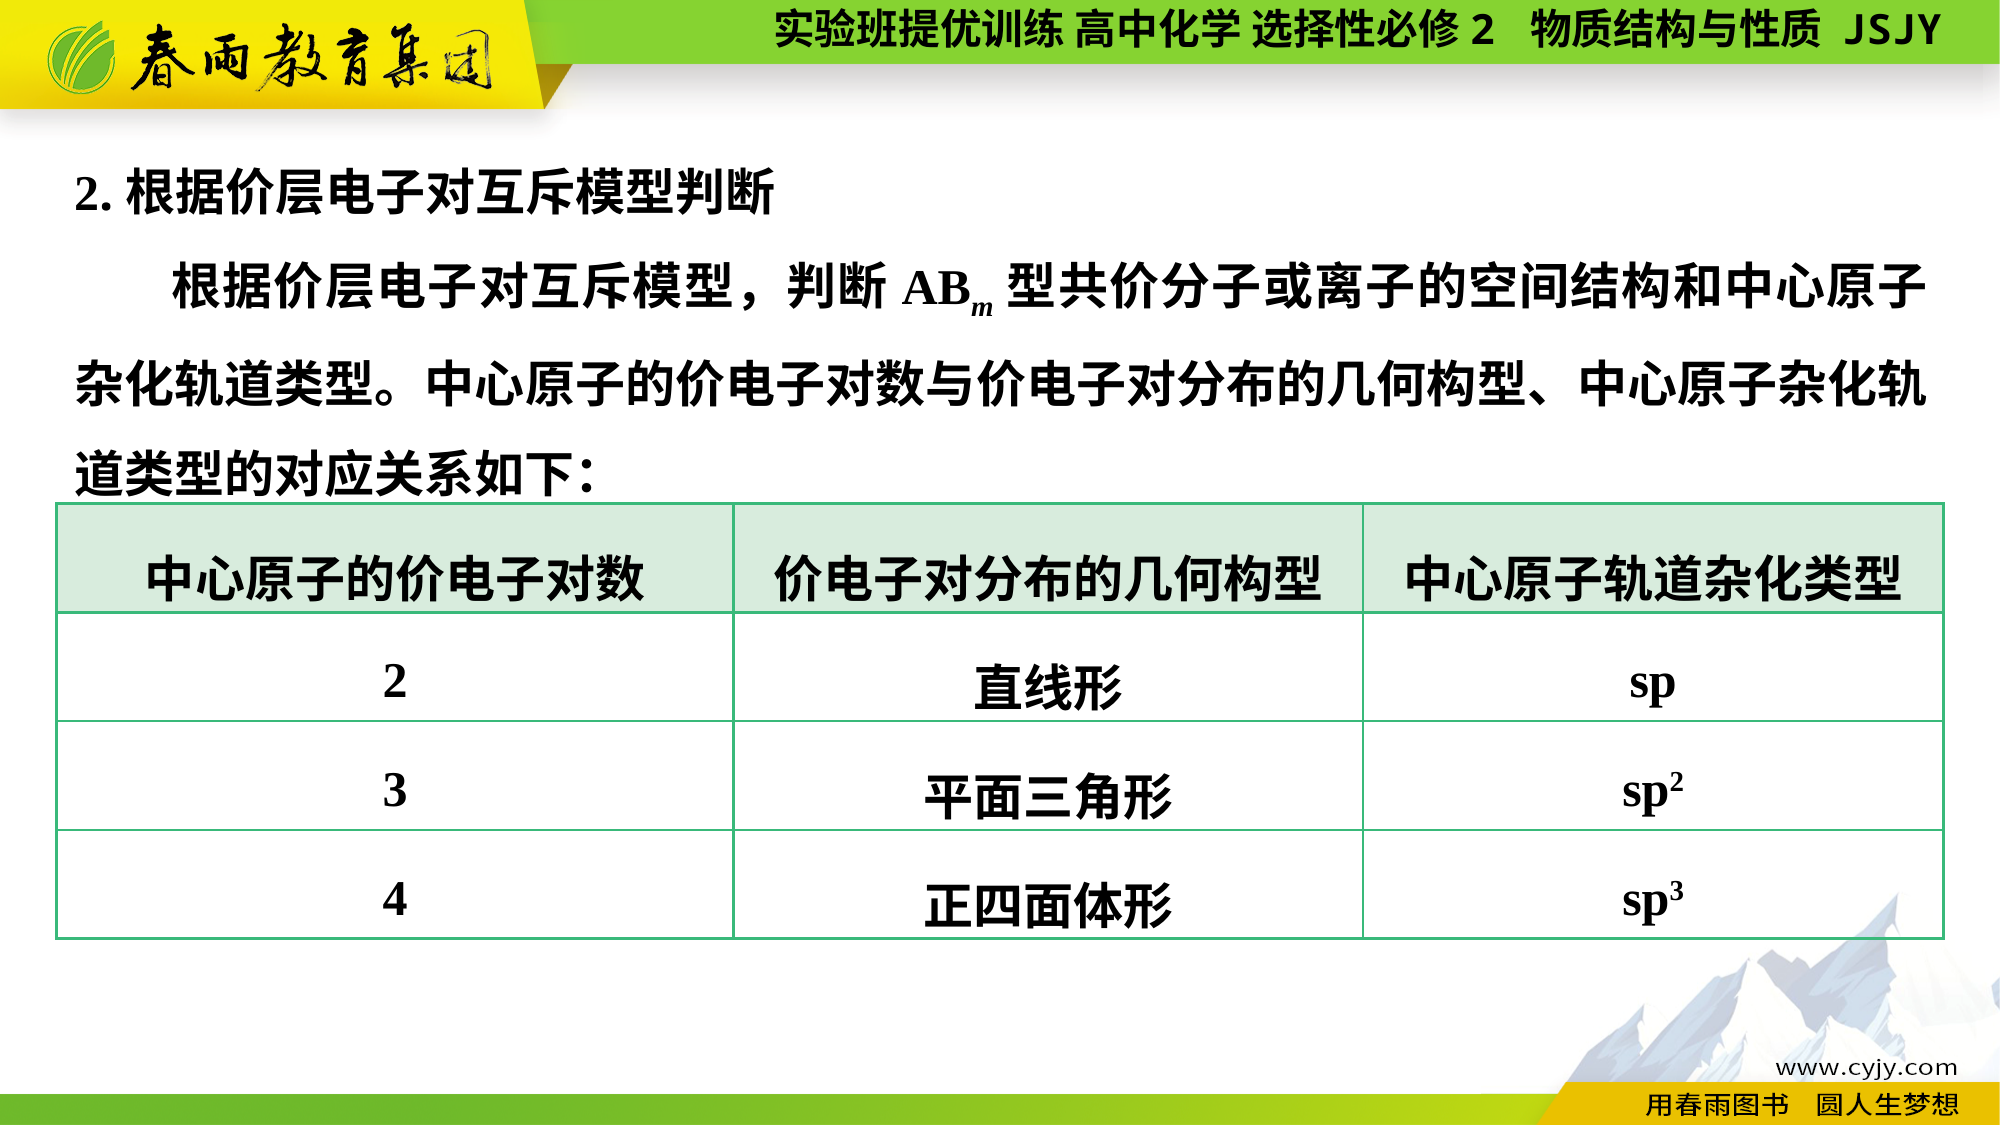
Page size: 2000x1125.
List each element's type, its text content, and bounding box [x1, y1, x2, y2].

table_cell 2 [58, 614, 732, 720]
table_header 中心原子轨道杂化类型 [1364, 505, 1942, 611]
picture [0, 0, 2000, 1125]
table_cell sp [1364, 614, 1942, 720]
table_cell 直线形 [735, 614, 1362, 720]
table_cell 平面三角形 [735, 722, 1362, 829]
table_cell 4 [58, 831, 732, 937]
table_cell 正四面体形 [735, 831, 1362, 937]
table_header 价电子对分布的几何构型 [735, 505, 1362, 611]
list 2.根据价层电子对互斥模型判断 根据价层电子对互斥模型，判断ABm型共价分子或离子的空间结构和中心原子杂化轨道类型。中心原子的价电子对数与价电子对分布的几何构型、中心原子杂化轨道类型的对应关系如下： [59, 122, 1944, 502]
table_header 中心原子的价电子对数 [58, 505, 732, 611]
table_cell 3 [58, 722, 732, 829]
table_cell sp3 [1364, 831, 1942, 937]
table_cell sp2 [1364, 722, 1942, 829]
